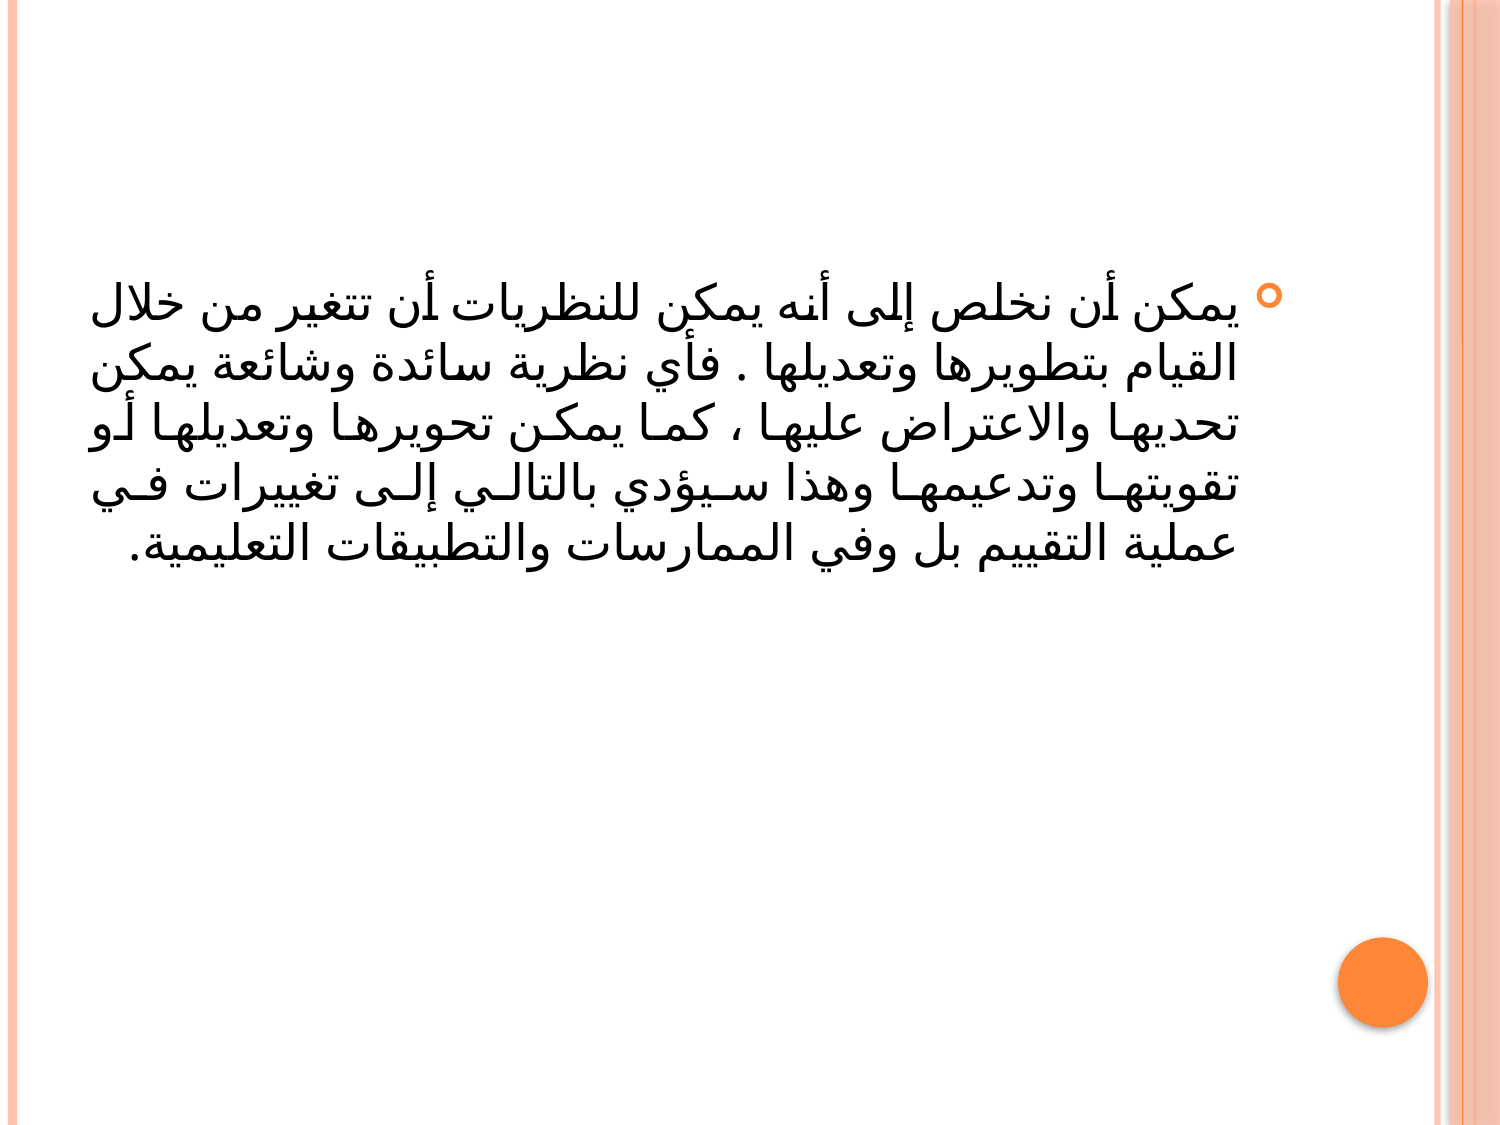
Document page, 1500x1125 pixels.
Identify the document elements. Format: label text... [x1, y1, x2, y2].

list يمكن أن نخلص إلى أنه يمكن للنظريات أن تتغير من خلال القيام بتطويرها وتعديلها . فأي نظرية سائدة وشائعة يمكن تحديها والاعتراض عليها ، كما يمكن تحويرها وتعديلها أو تقويتها وتدعيمها وهذا سيؤدي بالتالي إلى تغييرات في عملية التقييم بل وفي الممارسات والتطبيقات التعليمية. [75, 262, 1300, 1062]
